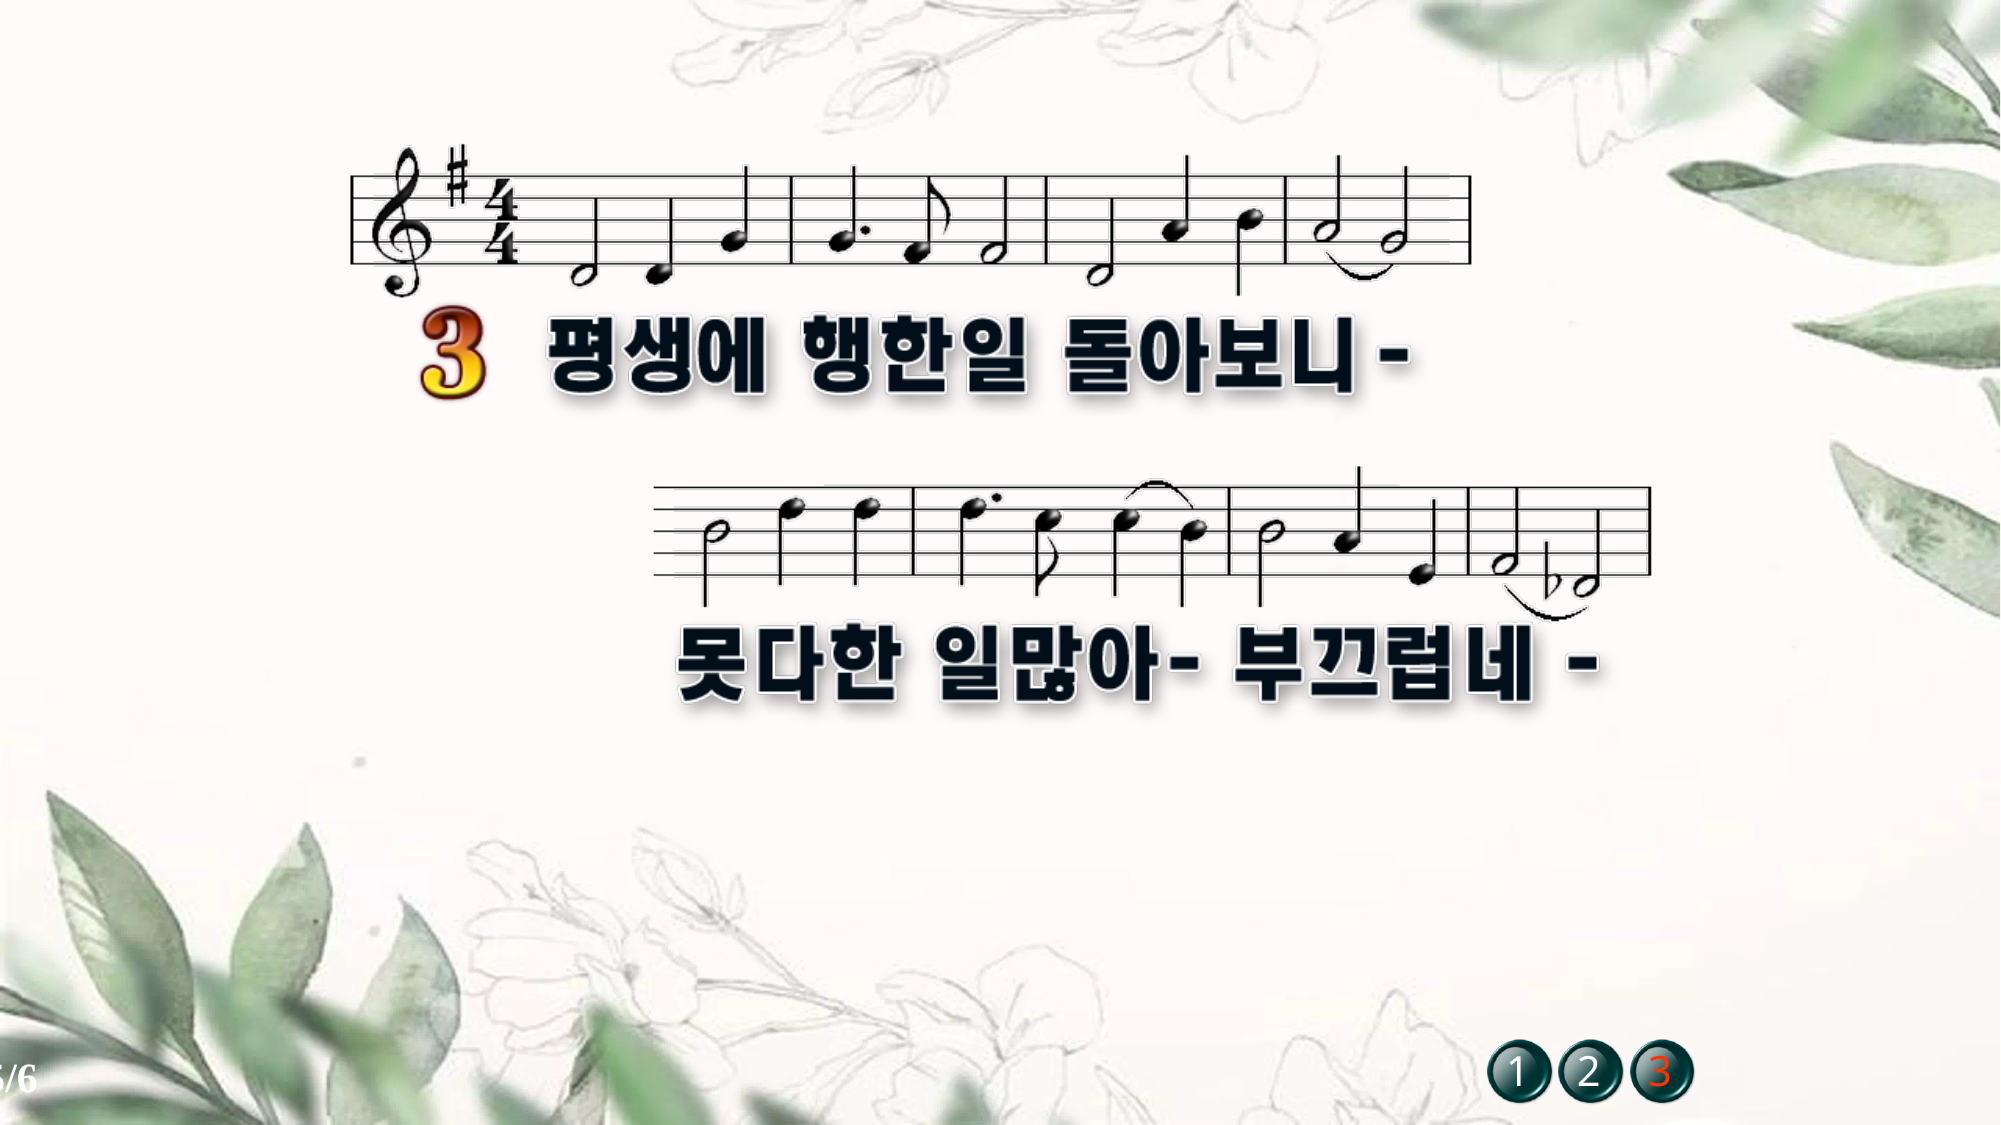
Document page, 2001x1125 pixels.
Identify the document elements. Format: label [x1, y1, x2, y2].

picture [0, 0, 2001, 1125]
text_box [1627, 1035, 1697, 1106]
text_box [1484, 1035, 1555, 1106]
text_box [1555, 1035, 1626, 1106]
